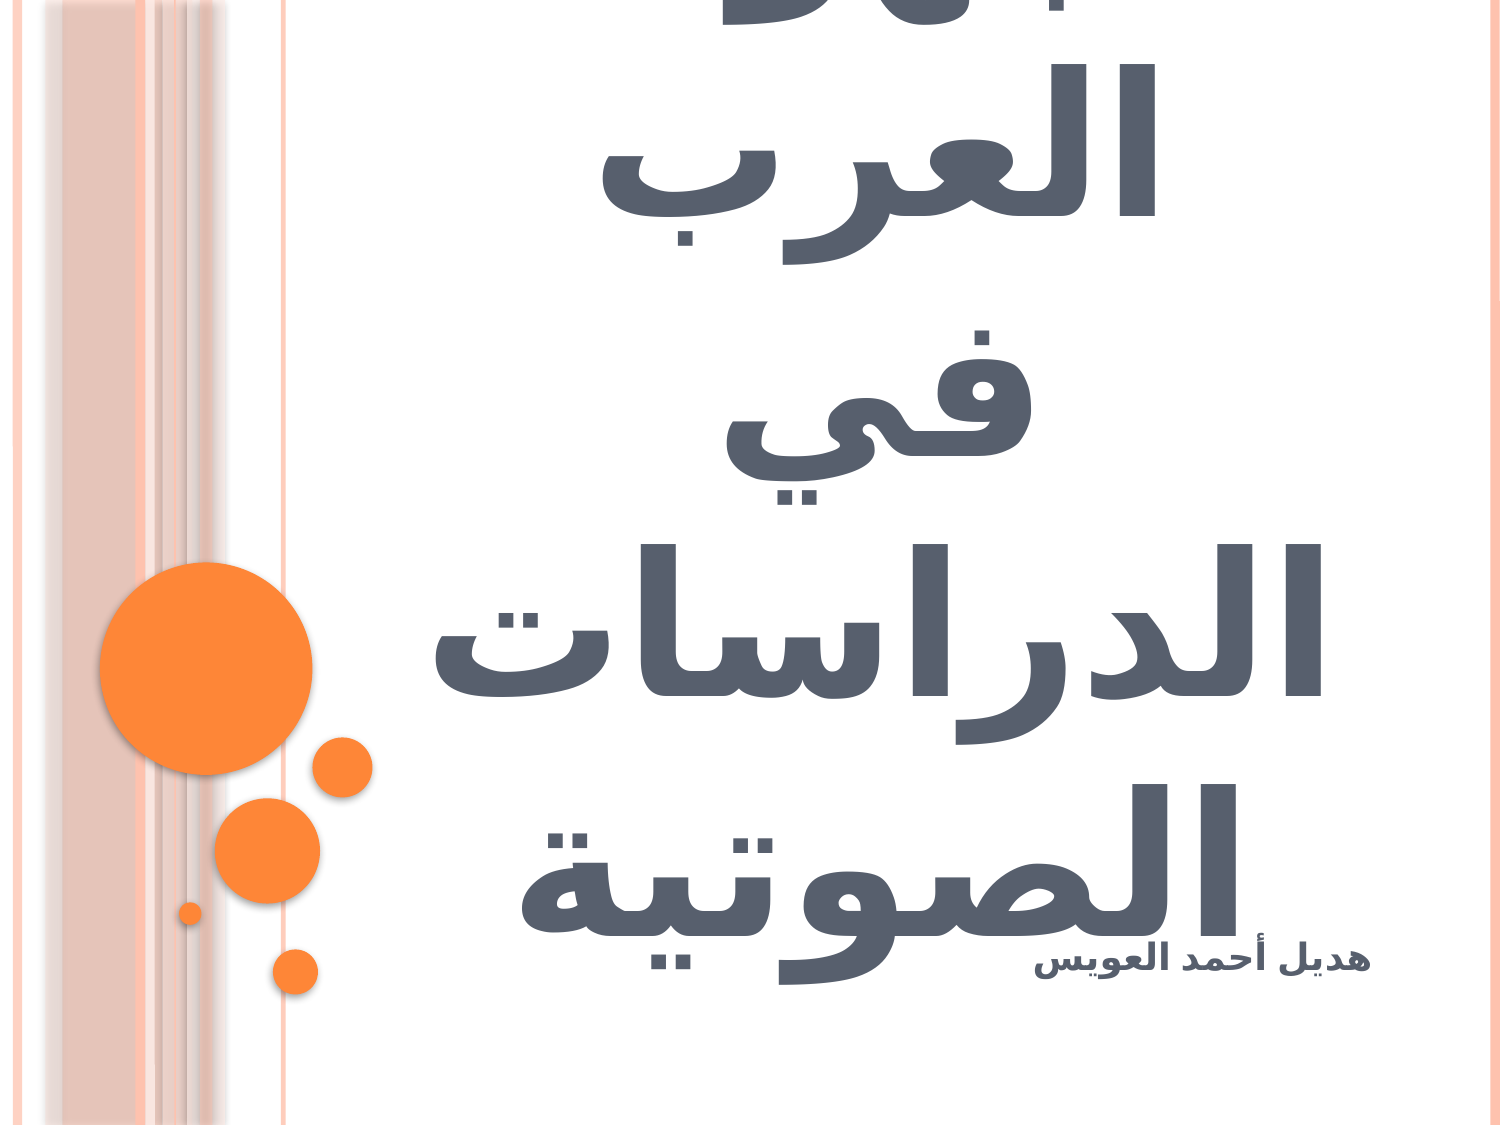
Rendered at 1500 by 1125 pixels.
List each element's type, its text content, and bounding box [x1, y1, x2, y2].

title جهود العرب في الدراسات الصوتية [375, 512, 1388, 925]
subtitle هديل أحمد العويس [375, 925, 1388, 1125]
